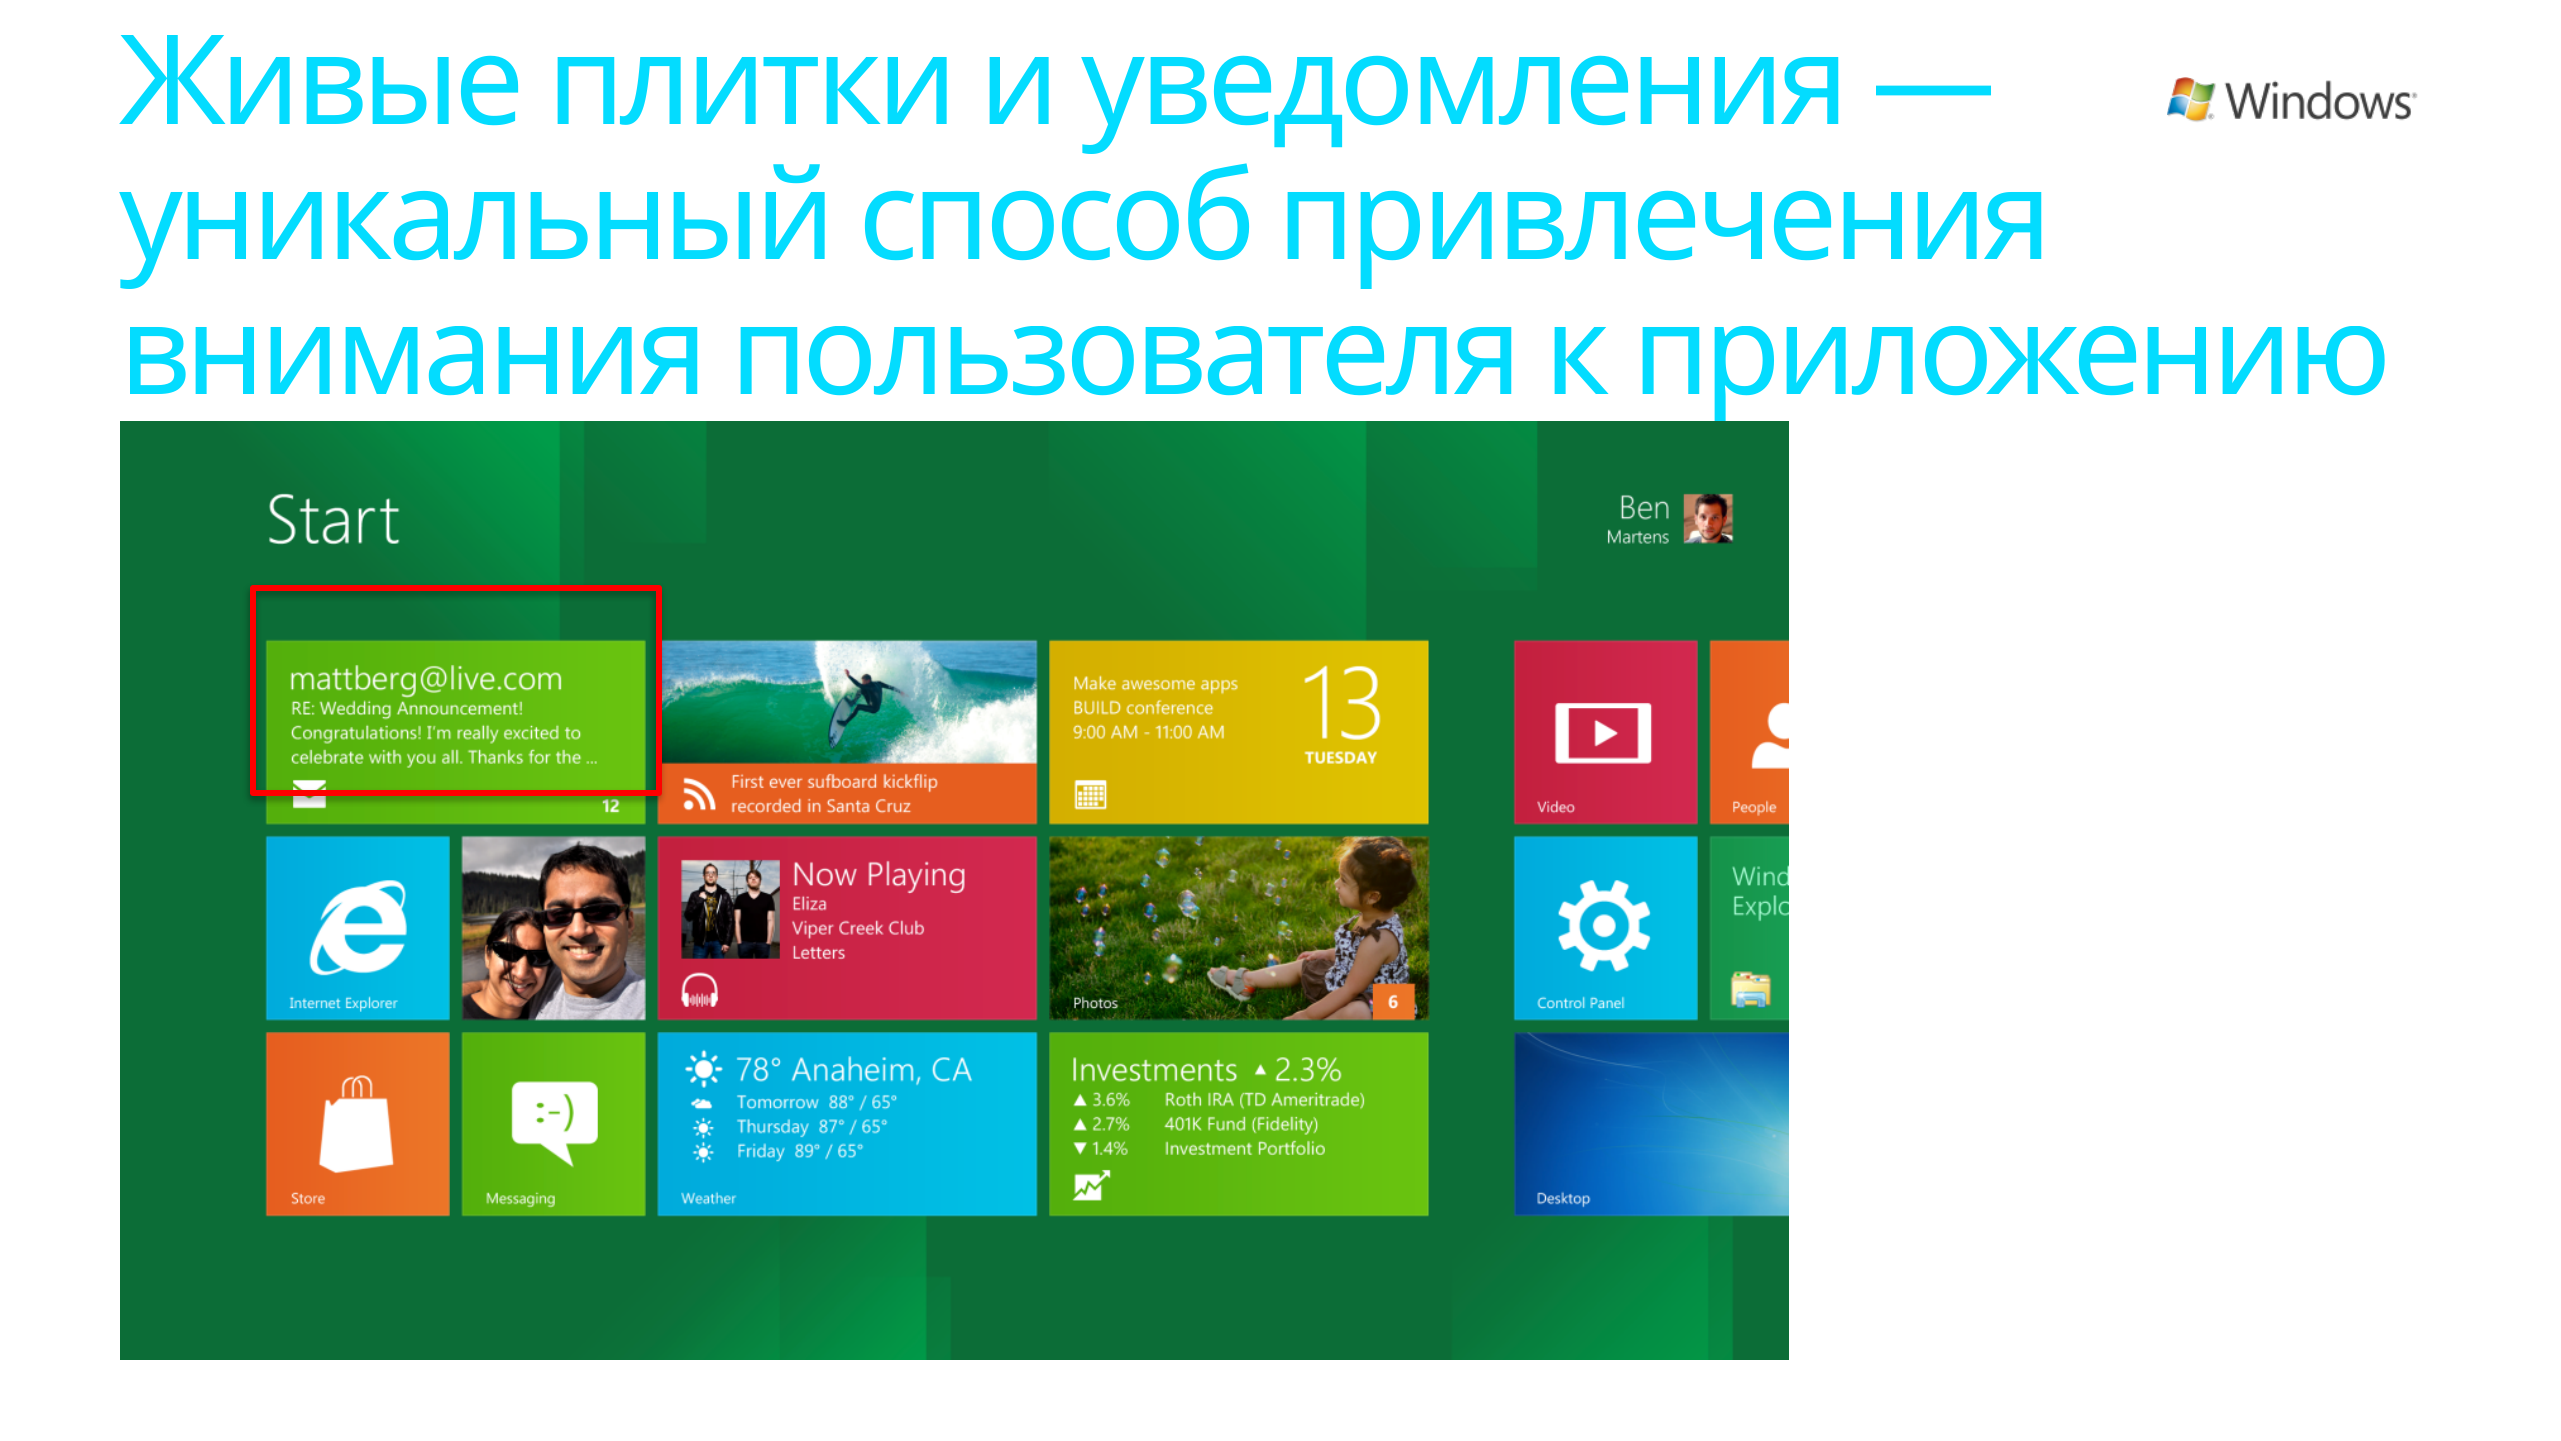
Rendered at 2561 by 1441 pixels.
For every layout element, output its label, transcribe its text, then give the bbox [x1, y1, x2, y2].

picture [2167, 77, 2443, 107]
title Живые плитки и уведомления — уникальный способ привлечения внимания пользователя к приложению [119, 107, 2462, 422]
picture [120, 421, 1789, 1360]
